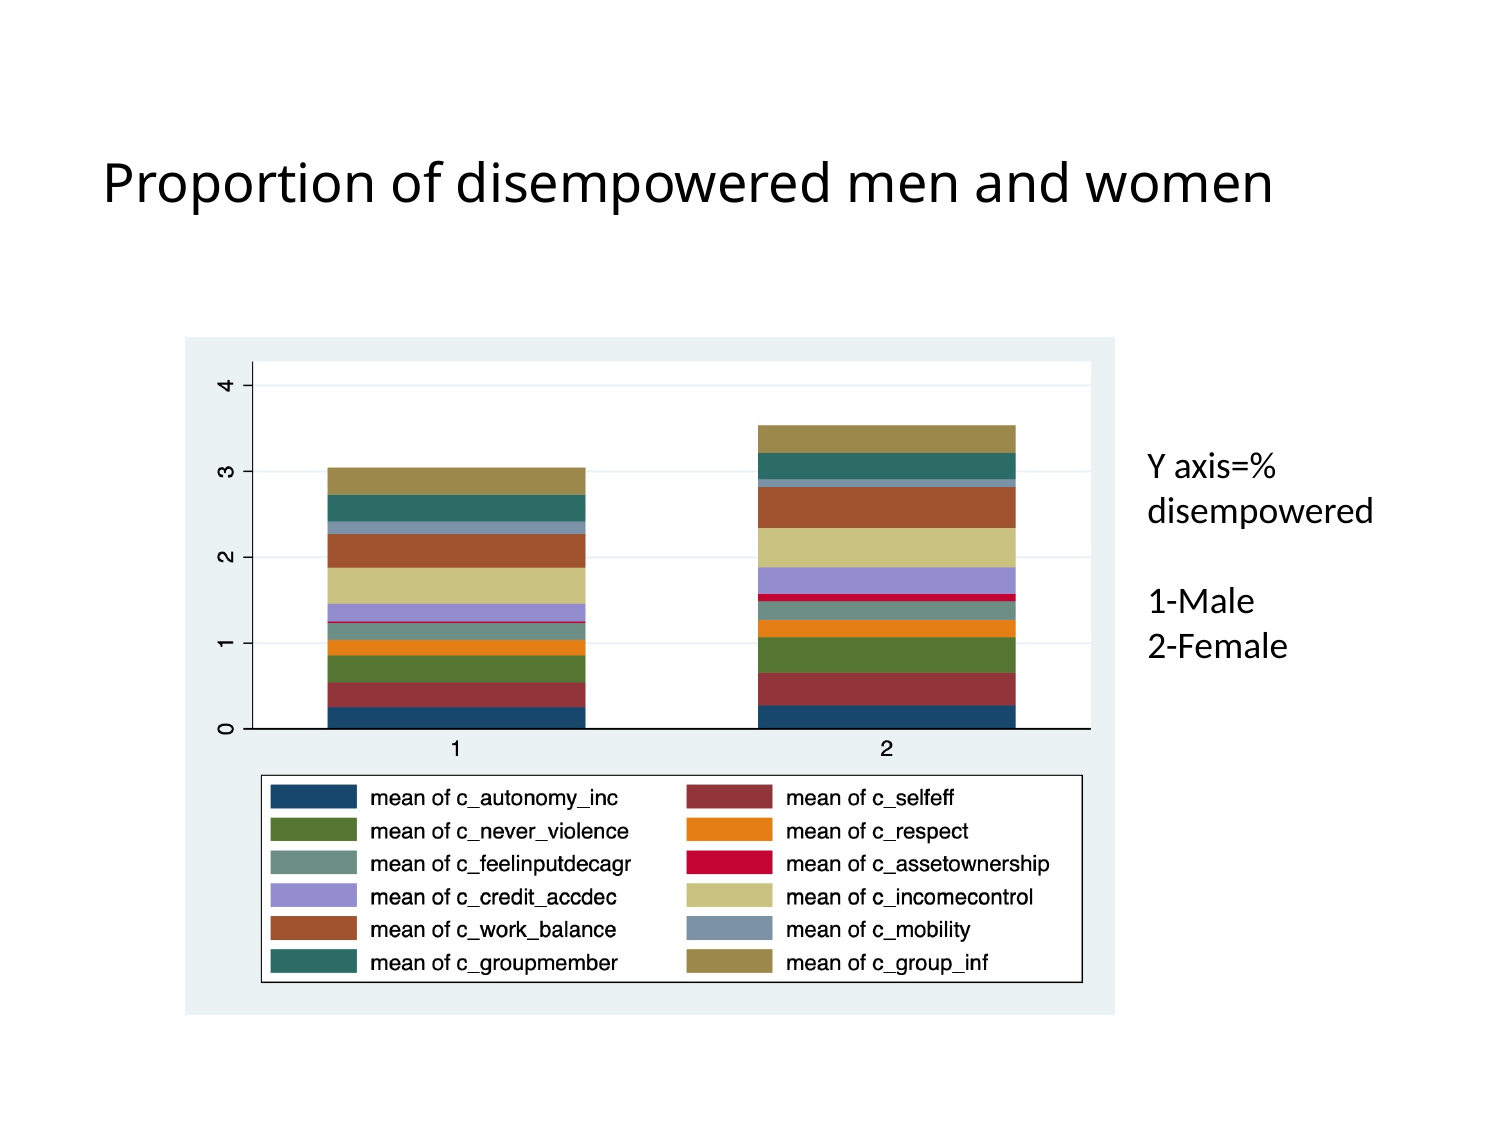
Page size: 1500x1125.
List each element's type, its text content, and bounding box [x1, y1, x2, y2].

picture [184, 337, 1116, 1016]
subtitle Proportion of disempowered men and women [87, 137, 1300, 275]
text_box Y axis=% disempowered 1-Male 2-Female [1132, 433, 1428, 674]
